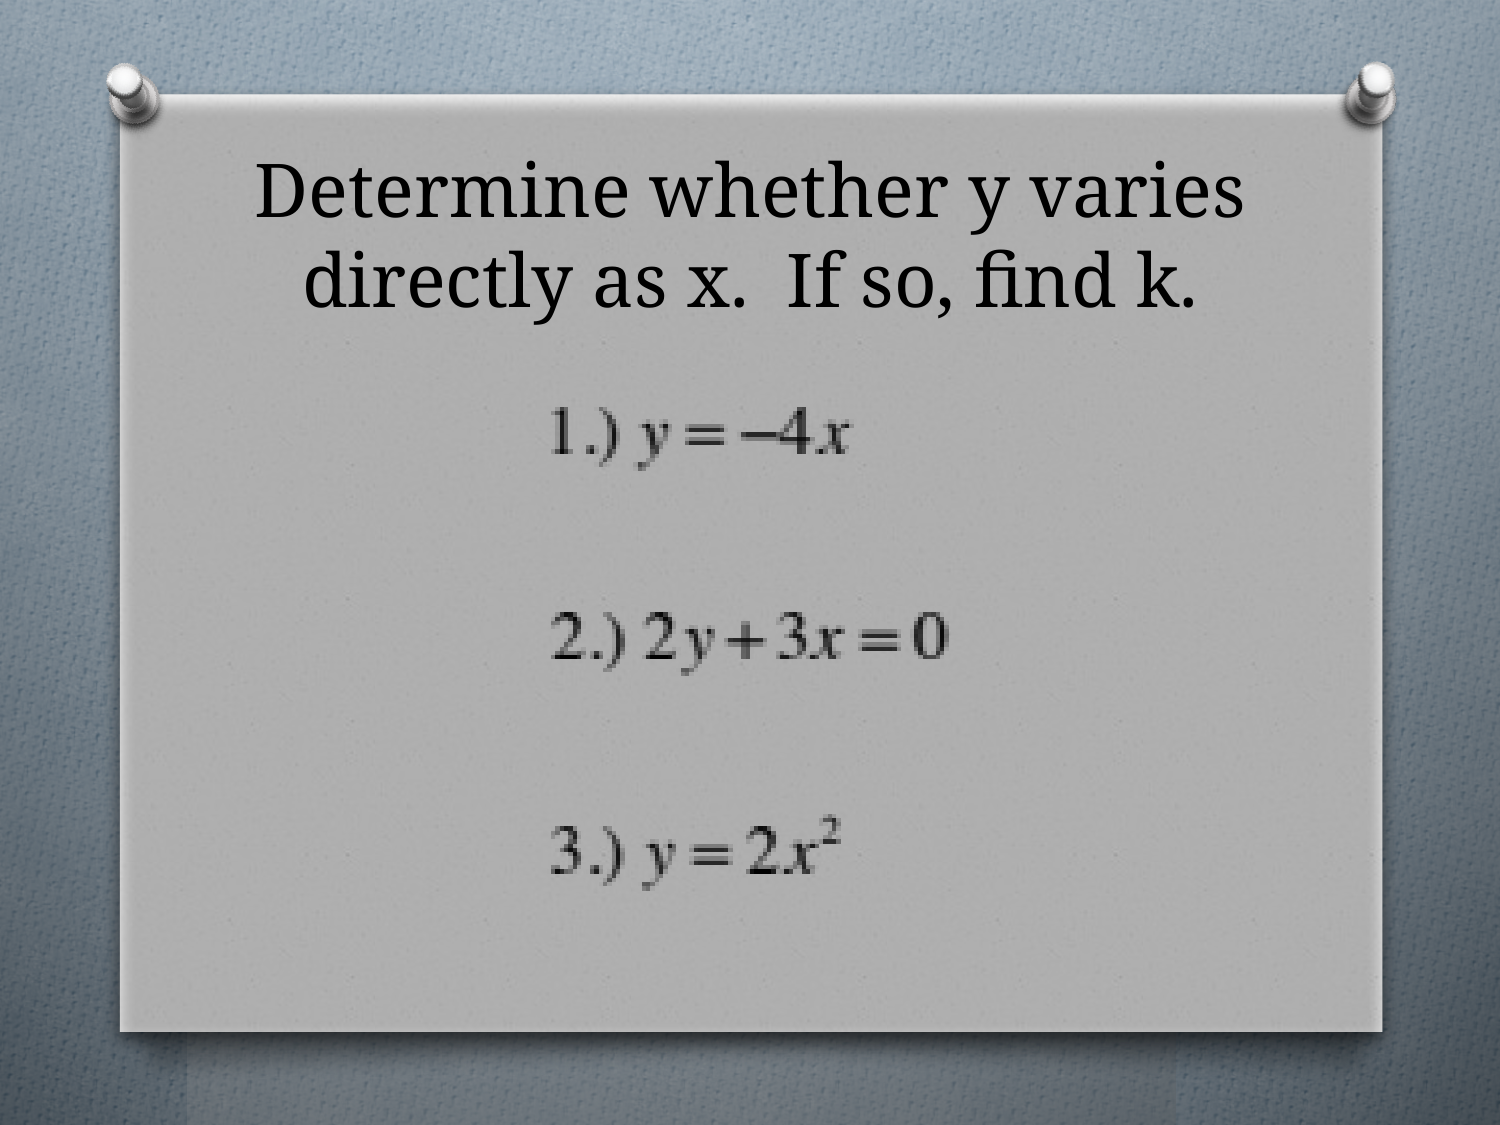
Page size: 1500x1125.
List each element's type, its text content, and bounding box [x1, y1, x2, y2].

picture [75, 29, 198, 153]
picture [1317, 35, 1439, 156]
title Determine whether y varies directly as x. If so, find k. [179, 134, 1323, 332]
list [543, 390, 954, 896]
